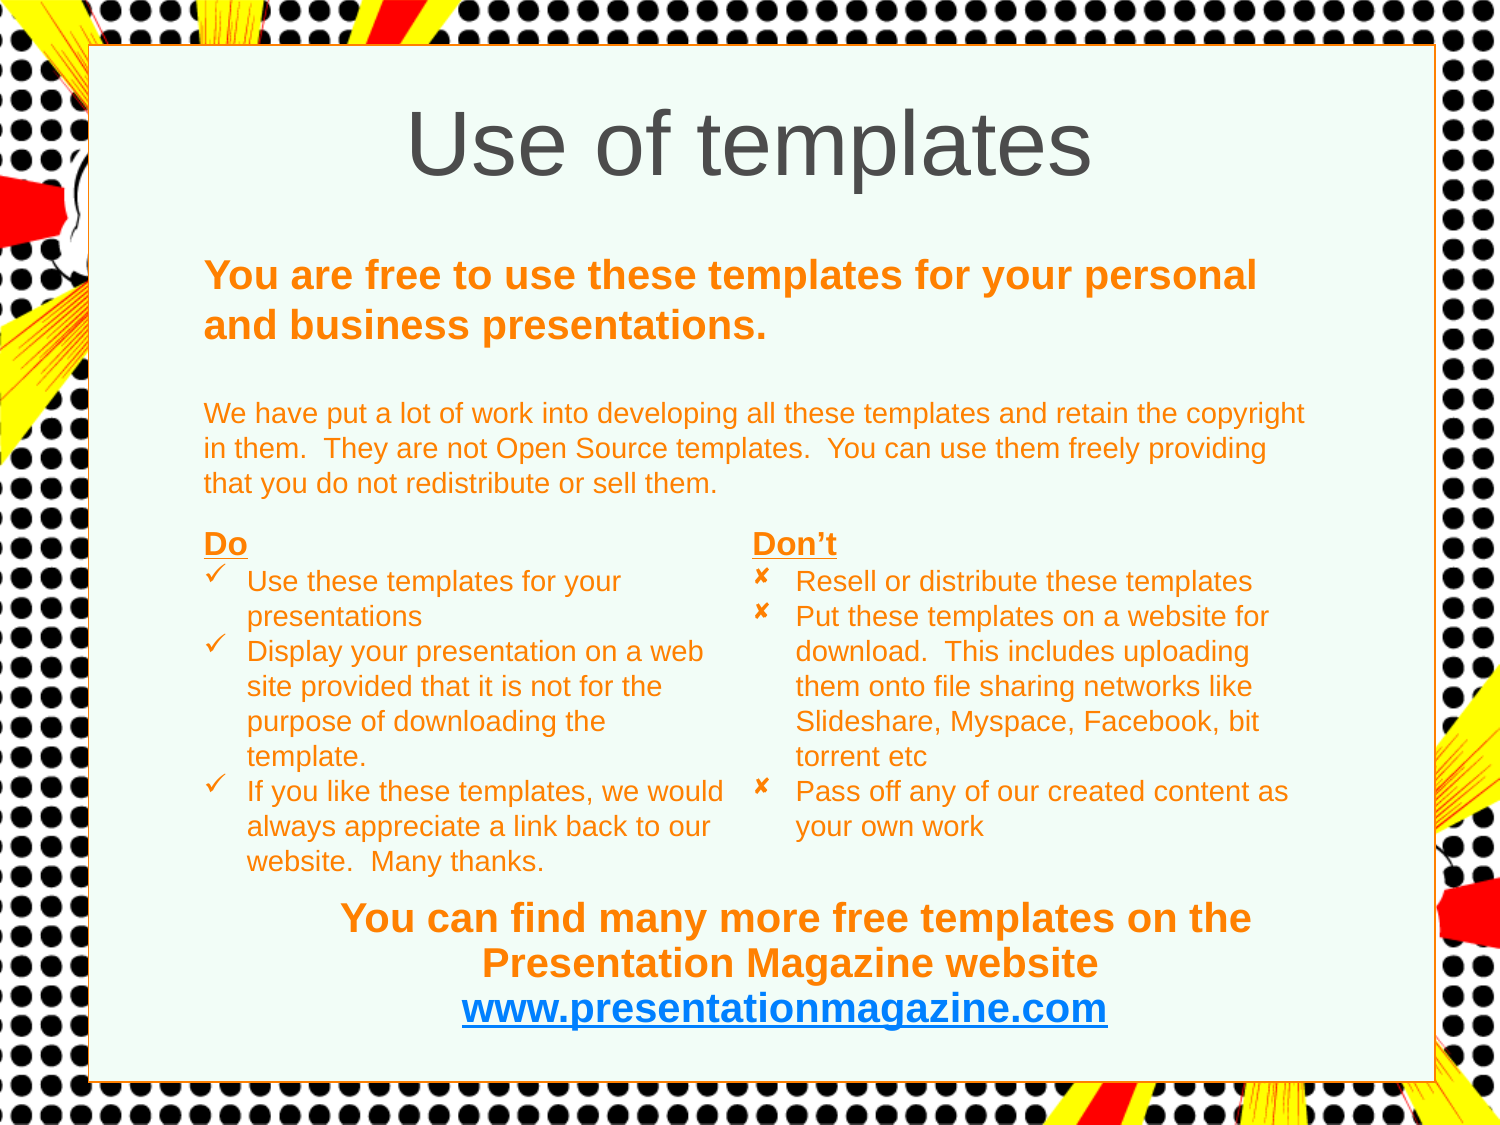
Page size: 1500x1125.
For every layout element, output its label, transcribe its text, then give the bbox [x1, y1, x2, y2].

picture [0, 0, 1500, 1125]
text_box Do Use these templates for your presentations Display your presentation on a web site provided that it is not for the purpose of downloading the template. If you like these templates, we would always appreciate a link back to our website. Many thanks. [188, 515, 749, 889]
text_box [88, 208, 1436, 1083]
text_box Don’t Resell or distribute these templates Put these templates on a website for download. This includes uploading them onto file sharing networks like Slideshare, Myspace, Facebook, bit torrent etc Pass off any of our created content as your own work [737, 515, 1335, 850]
text_box We have put a lot of work into developing all these templates and retain the copyright in them. They are not Open Source templates. You can use them freely providing that you do not redistribute or sell them. [188, 387, 1325, 507]
text_box You can find many more free templates on the Presentation Magazine website www.presentationmagazine.com [171, 889, 1347, 1040]
text_box [1425, 45, 1436, 208]
title Use of templates [75, 45, 1425, 233]
text_box You are free to use these templates for your personal and business presentations. [188, 240, 1329, 355]
